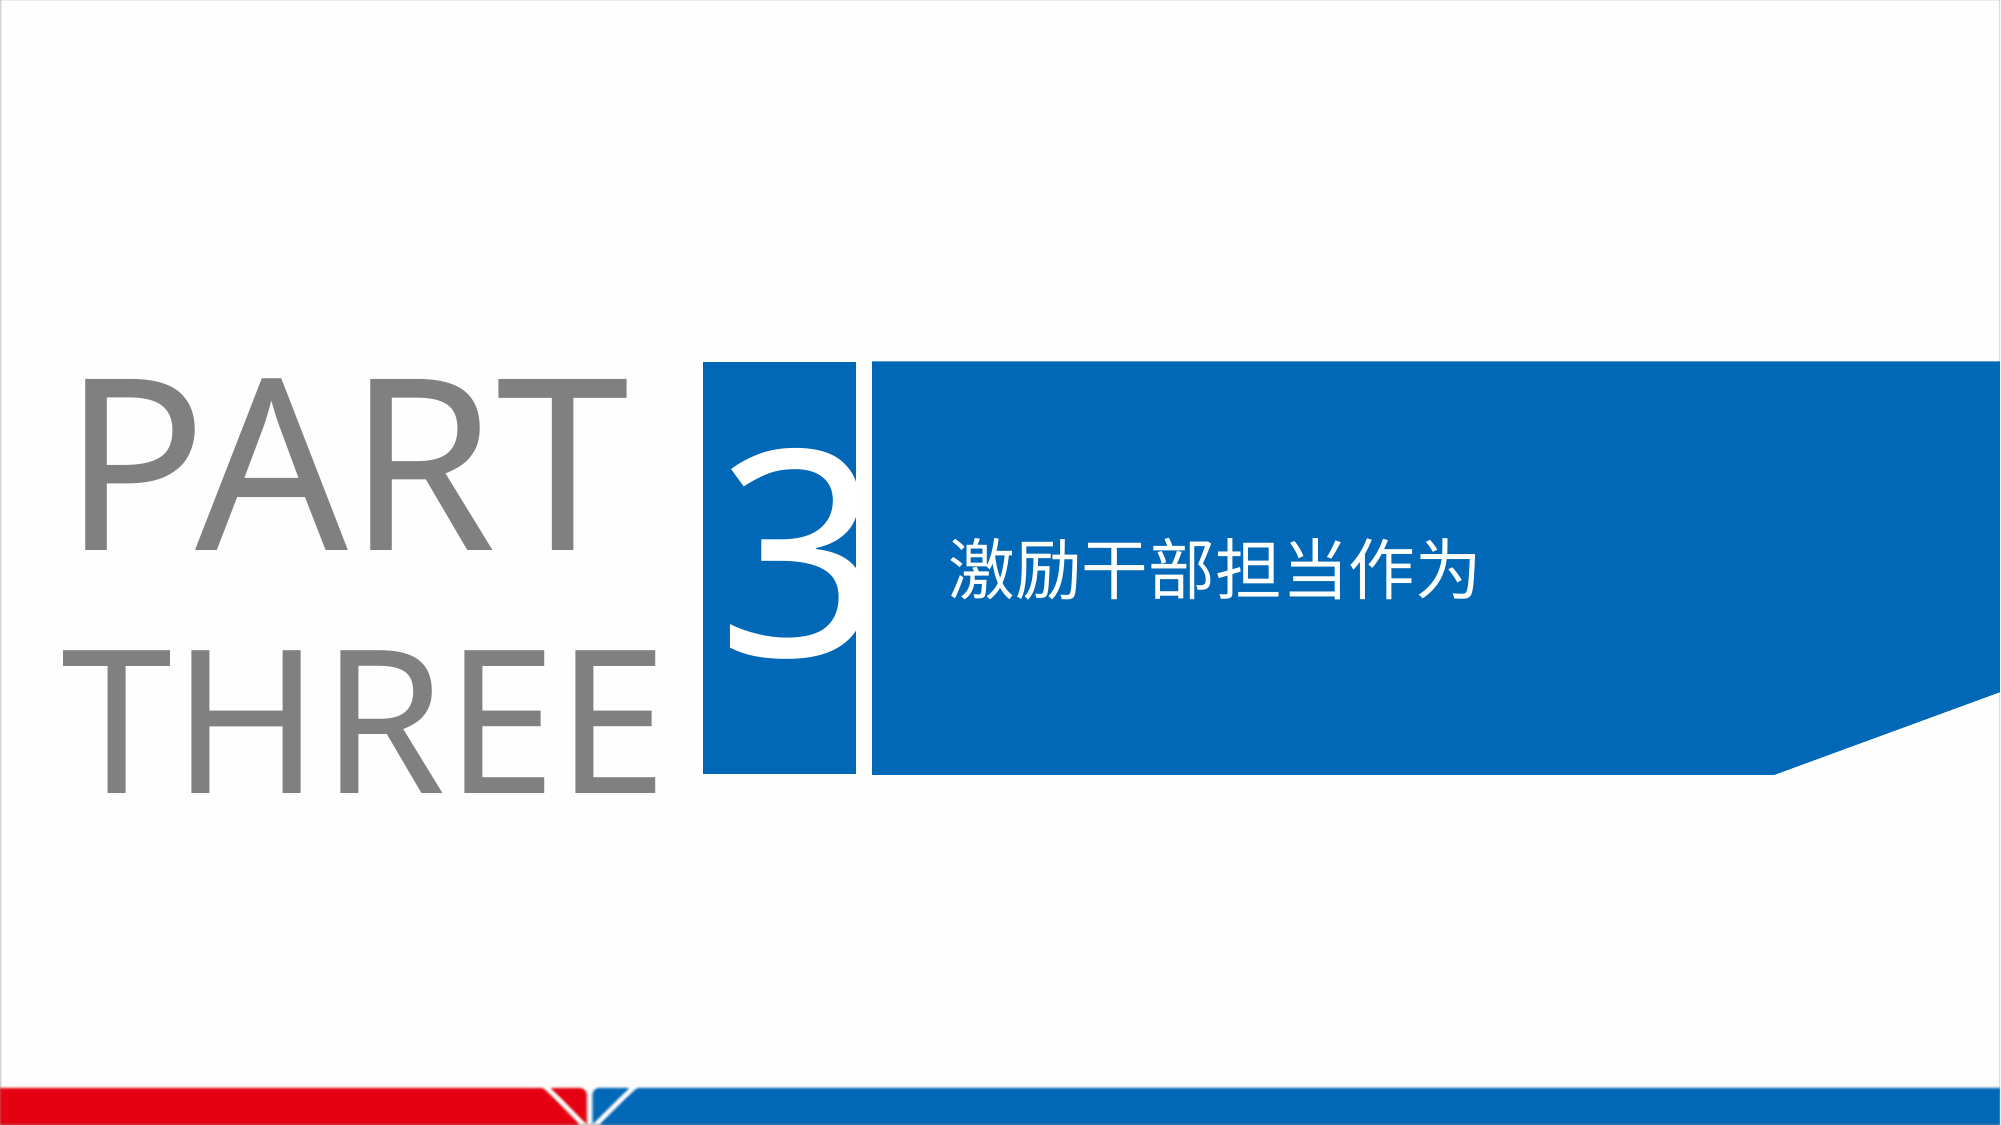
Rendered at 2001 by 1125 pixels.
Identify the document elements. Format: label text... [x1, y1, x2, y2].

text_box 3 [702, 361, 857, 775]
text_box [870, 359, 2000, 777]
text_box PART [47, 303, 646, 586]
picture [0, 0, 2001, 1125]
text_box THREE [46, 586, 684, 842]
text_box 激励干部担当作为 [922, 520, 1509, 615]
